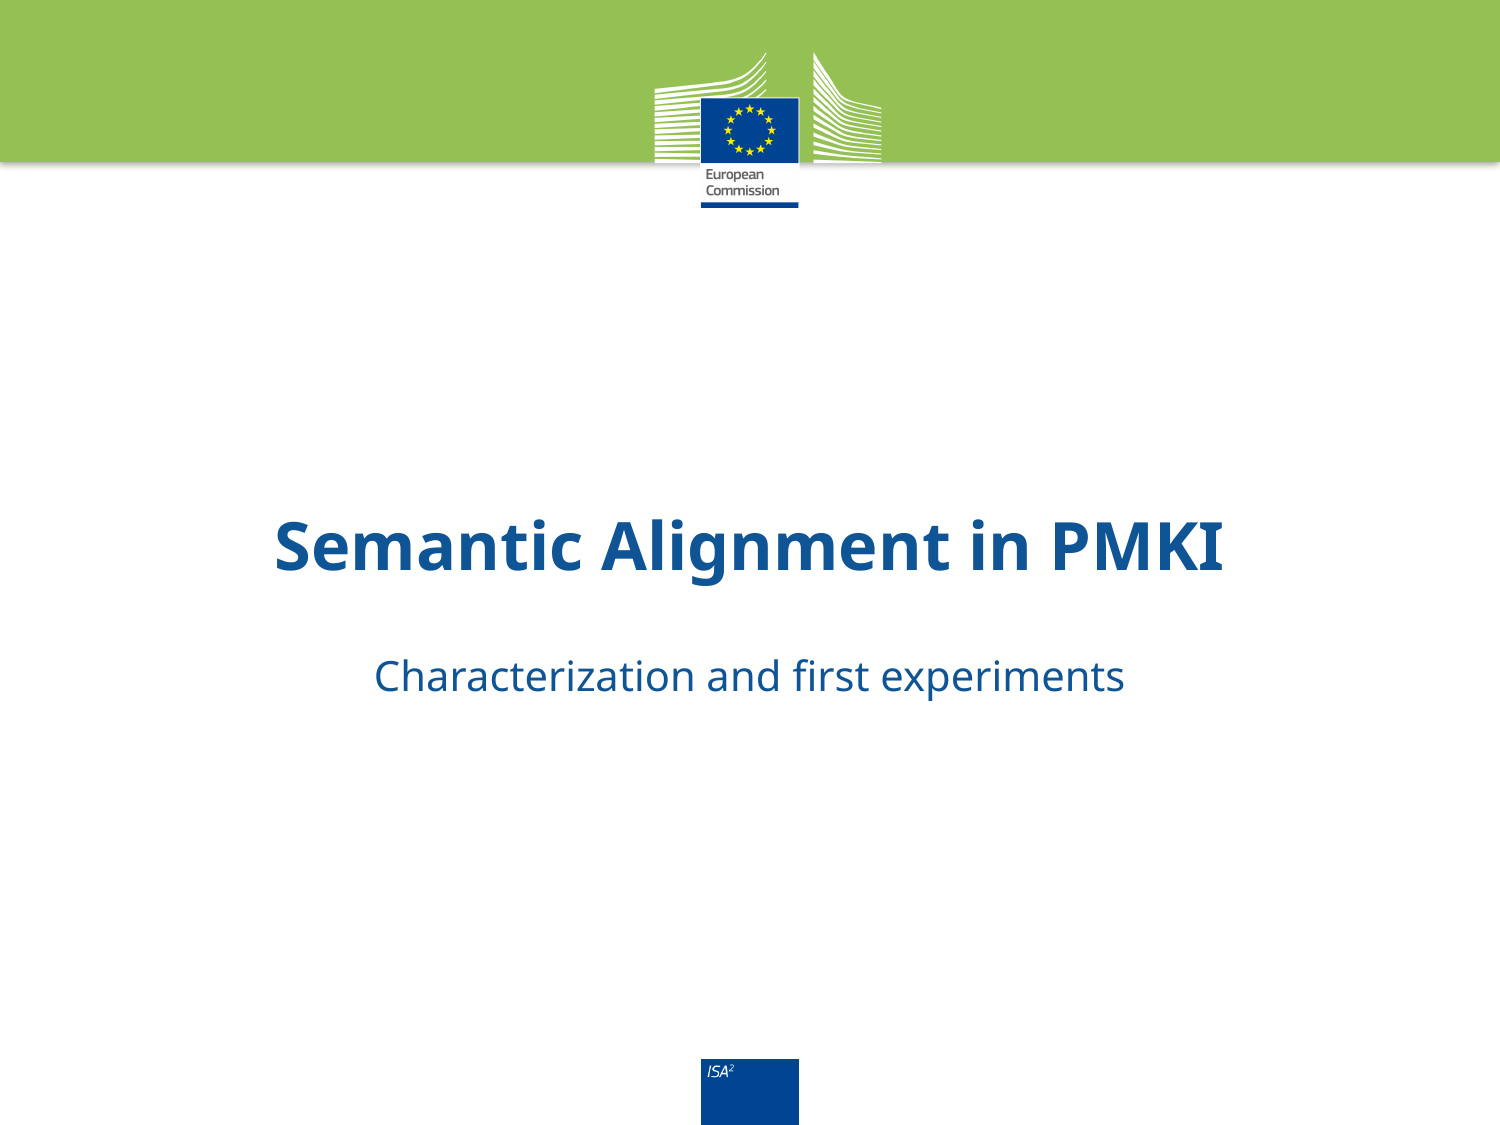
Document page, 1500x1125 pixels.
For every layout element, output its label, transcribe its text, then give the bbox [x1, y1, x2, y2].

picture [701, 1059, 799, 1125]
picture [607, 7, 892, 208]
list Semantic Alignment in PMKI Characterization and first experiments [74, 432, 1426, 988]
